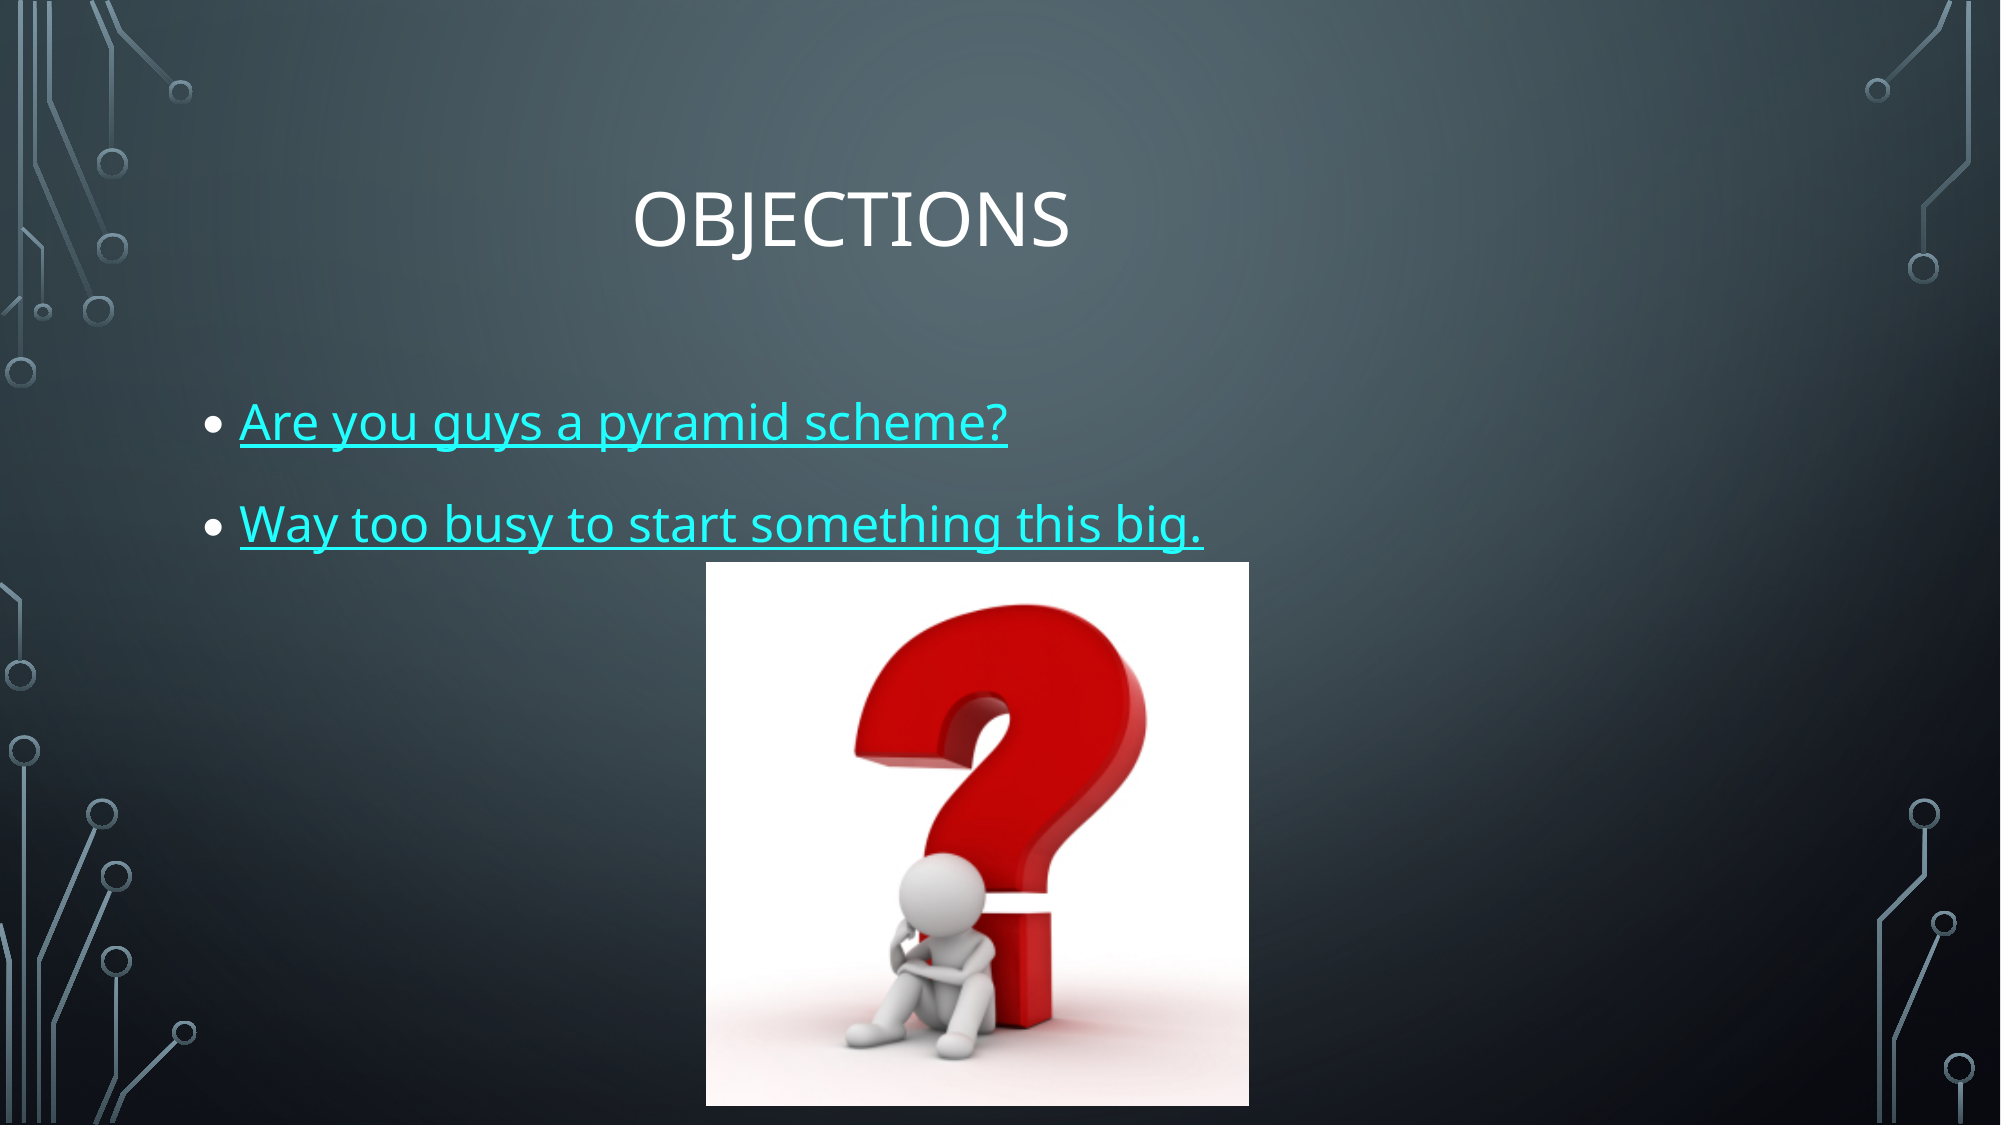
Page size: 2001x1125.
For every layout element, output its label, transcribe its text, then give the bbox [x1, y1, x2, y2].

list Are you guys a pyramid scheme? Way too busy to start something this big. [187, 369, 1813, 950]
picture [705, 562, 1250, 1106]
title Objections [187, 101, 1813, 344]
